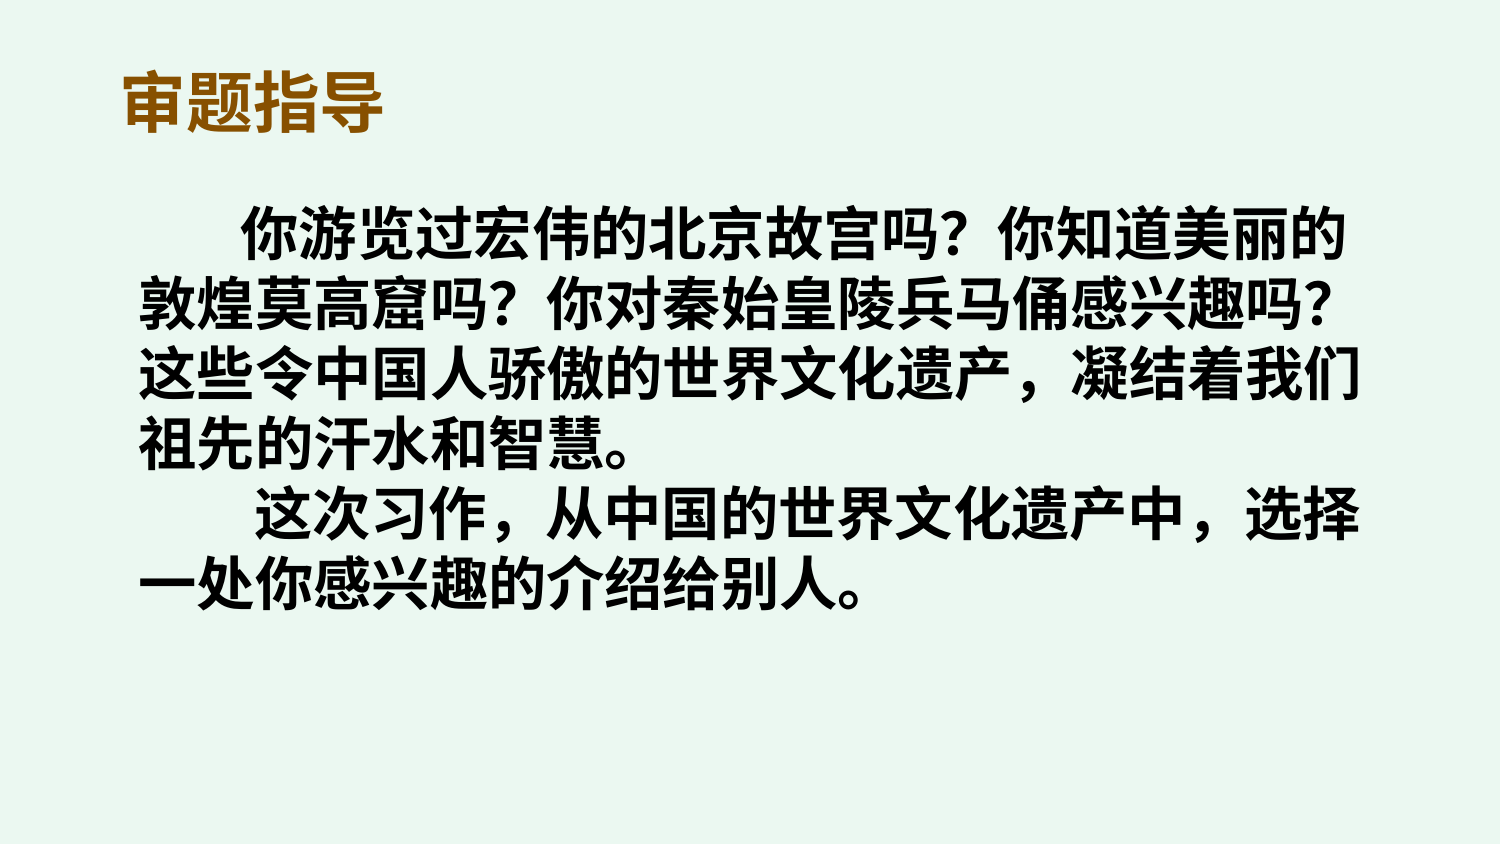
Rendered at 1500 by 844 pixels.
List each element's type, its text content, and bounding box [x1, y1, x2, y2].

text_box 你游览过宏伟的北京故宫吗？你知道美丽的敦煌莫高窟吗？你对秦始皇陵兵马俑感兴趣吗？这些令中国人骄傲的世界文化遗产，凝结着我们祖先的汗水和智慧。 这次习作，从中国的世界文化遗产中，选择一处你感兴趣的介绍给别人。 [122, 184, 1402, 631]
text_box 审题指导 [108, 55, 437, 147]
